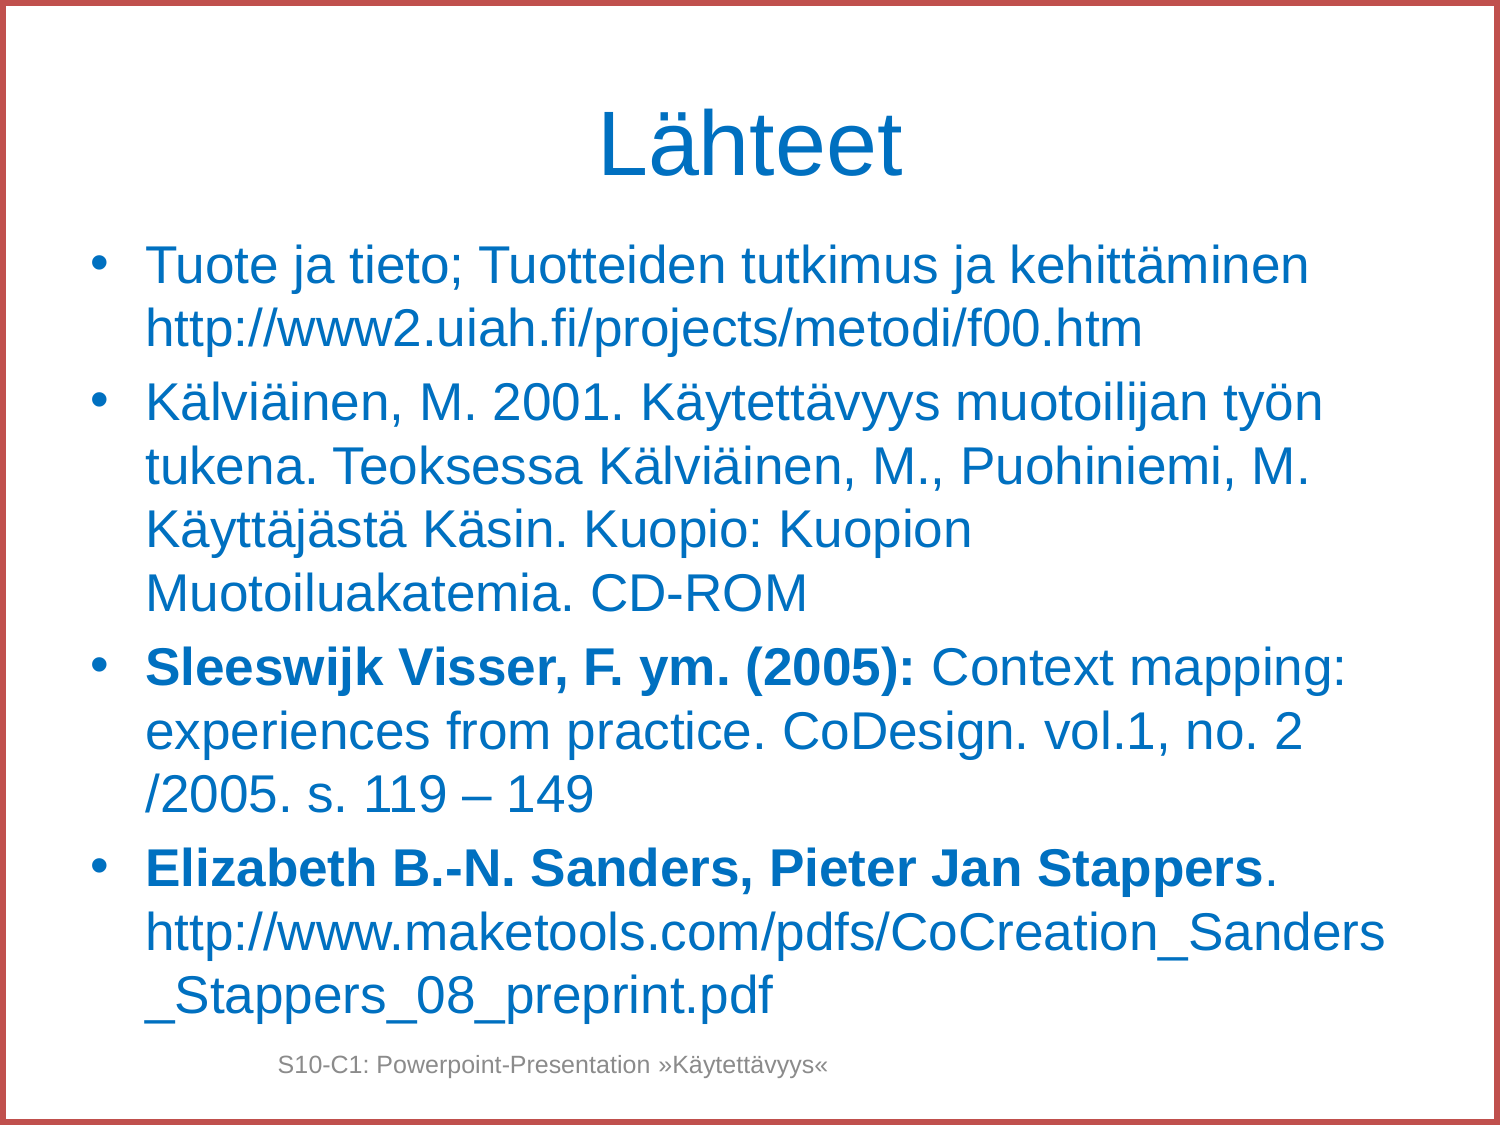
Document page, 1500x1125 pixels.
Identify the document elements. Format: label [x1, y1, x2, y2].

text_box [0, 0, 1500, 1125]
